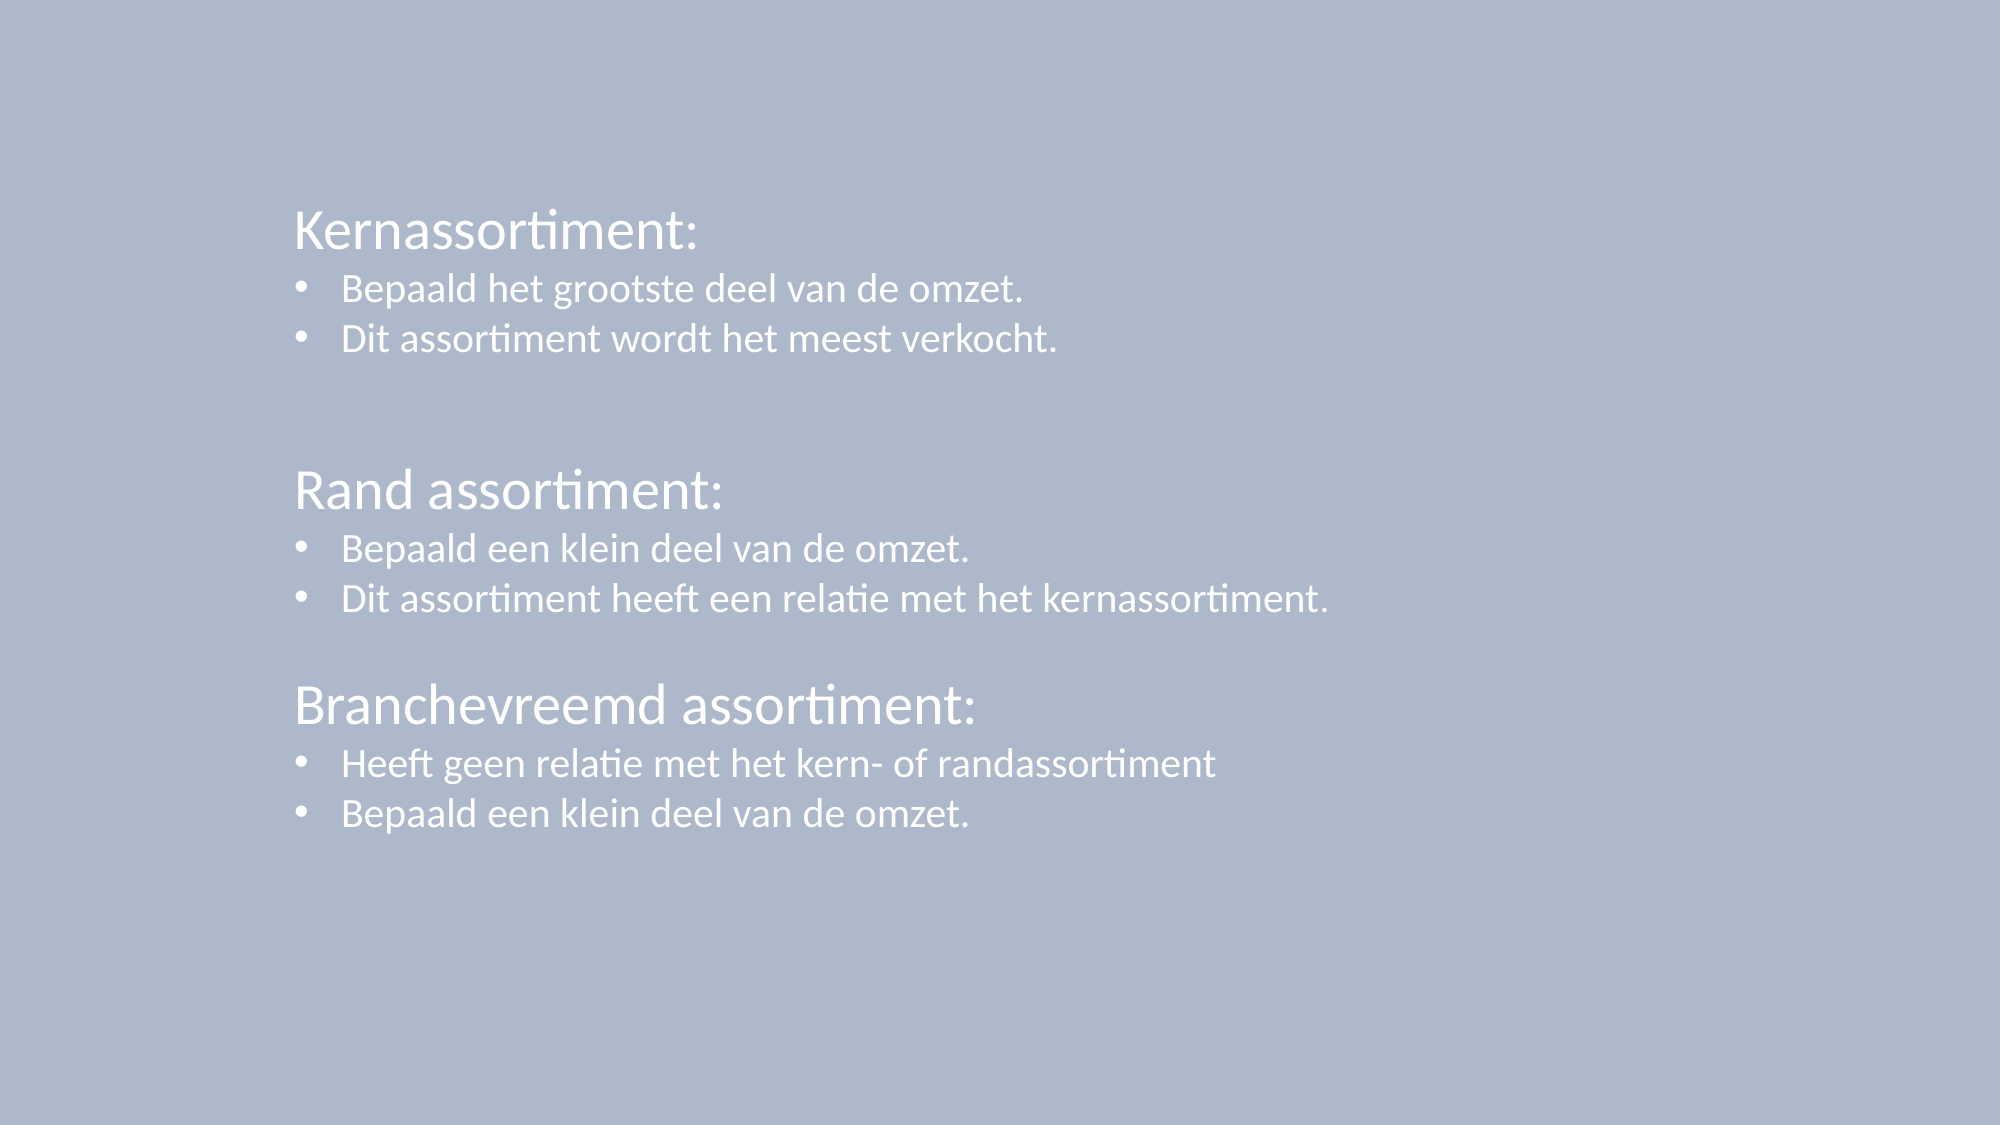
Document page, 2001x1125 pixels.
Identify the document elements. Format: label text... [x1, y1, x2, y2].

text_box Kernassortiment: Bepaald het grootste deel van de omzet. Dit assortiment wordt het meest verkocht. Rand assortiment: Bepaald een klein deel van de omzet. Dit assortiment heeft een relatie met het kernassortiment. Branchevreemd assortiment: Heeft geen relatie met het kern- of randassortiment Bepaald een klein deel van de omzet. [279, 183, 1345, 844]
